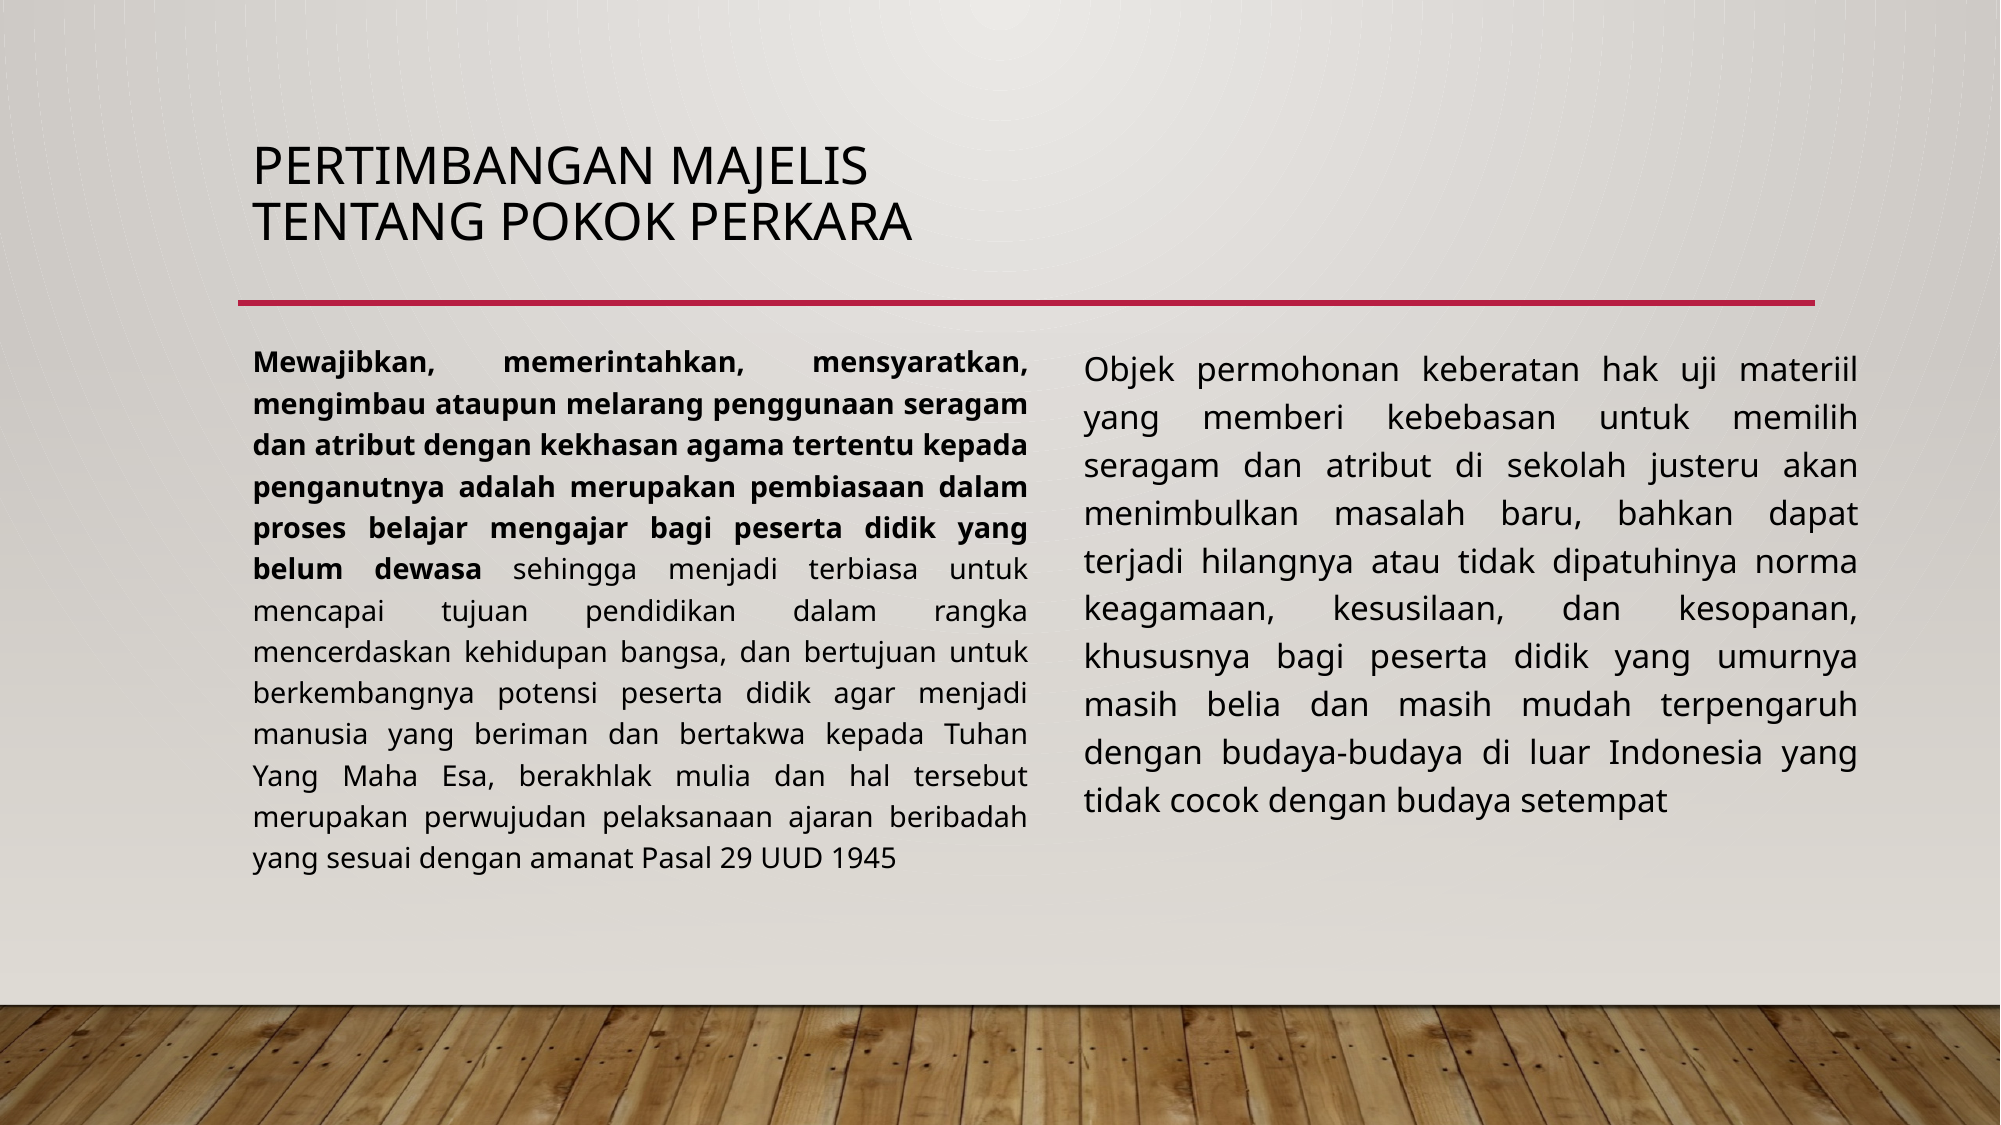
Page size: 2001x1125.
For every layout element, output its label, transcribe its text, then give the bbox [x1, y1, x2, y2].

title Pertimbangan majelis TENTANG Pokok perkara [237, 132, 1814, 306]
picture [0, 1005, 2000, 1125]
text_box Objek permohonan keberatan hak uji materiil yang memberi kebebasan untuk memilih seragam dan atribut di sekolah justeru akan menimbulkan masalah baru, bahkan dapat terjadi hilangnya atau tidak dipatuhinya norma keagamaan, kesusilaan, dan kesopanan, khususnya bagi peserta didik yang umurnya masih belia dan masih mudah terpengaruh dengan budaya-budaya di luar Indonesia yang tidak cocok dengan budaya setempat [1068, 333, 1875, 899]
list Mewajibkan, memerintahkan, mensyaratkan, mengimbau ataupun melarang penggunaan seragam dan atribut dengan kekhasan agama tertentu kepada penganutnya adalah merupakan pembiasaan dalam proses belajar mengajar bagi peserta didik yang belum dewasa sehingga menjadi terbiasa untuk mencapai tujuan pendidikan dalam rangka mencerdaskan kehidupan bangsa, dan bertujuan untuk berkembangnya potensi peserta didik agar menjadi manusia yang beriman dan bertakwa kepada Tuhan Yang Maha Esa, berakhlak mulia dan hal tersebut merupakan perwujudan pelaksanaan ajaran beribadah yang sesuai dengan amanat Pasal 29 UUD 1945 [237, 329, 1044, 896]
